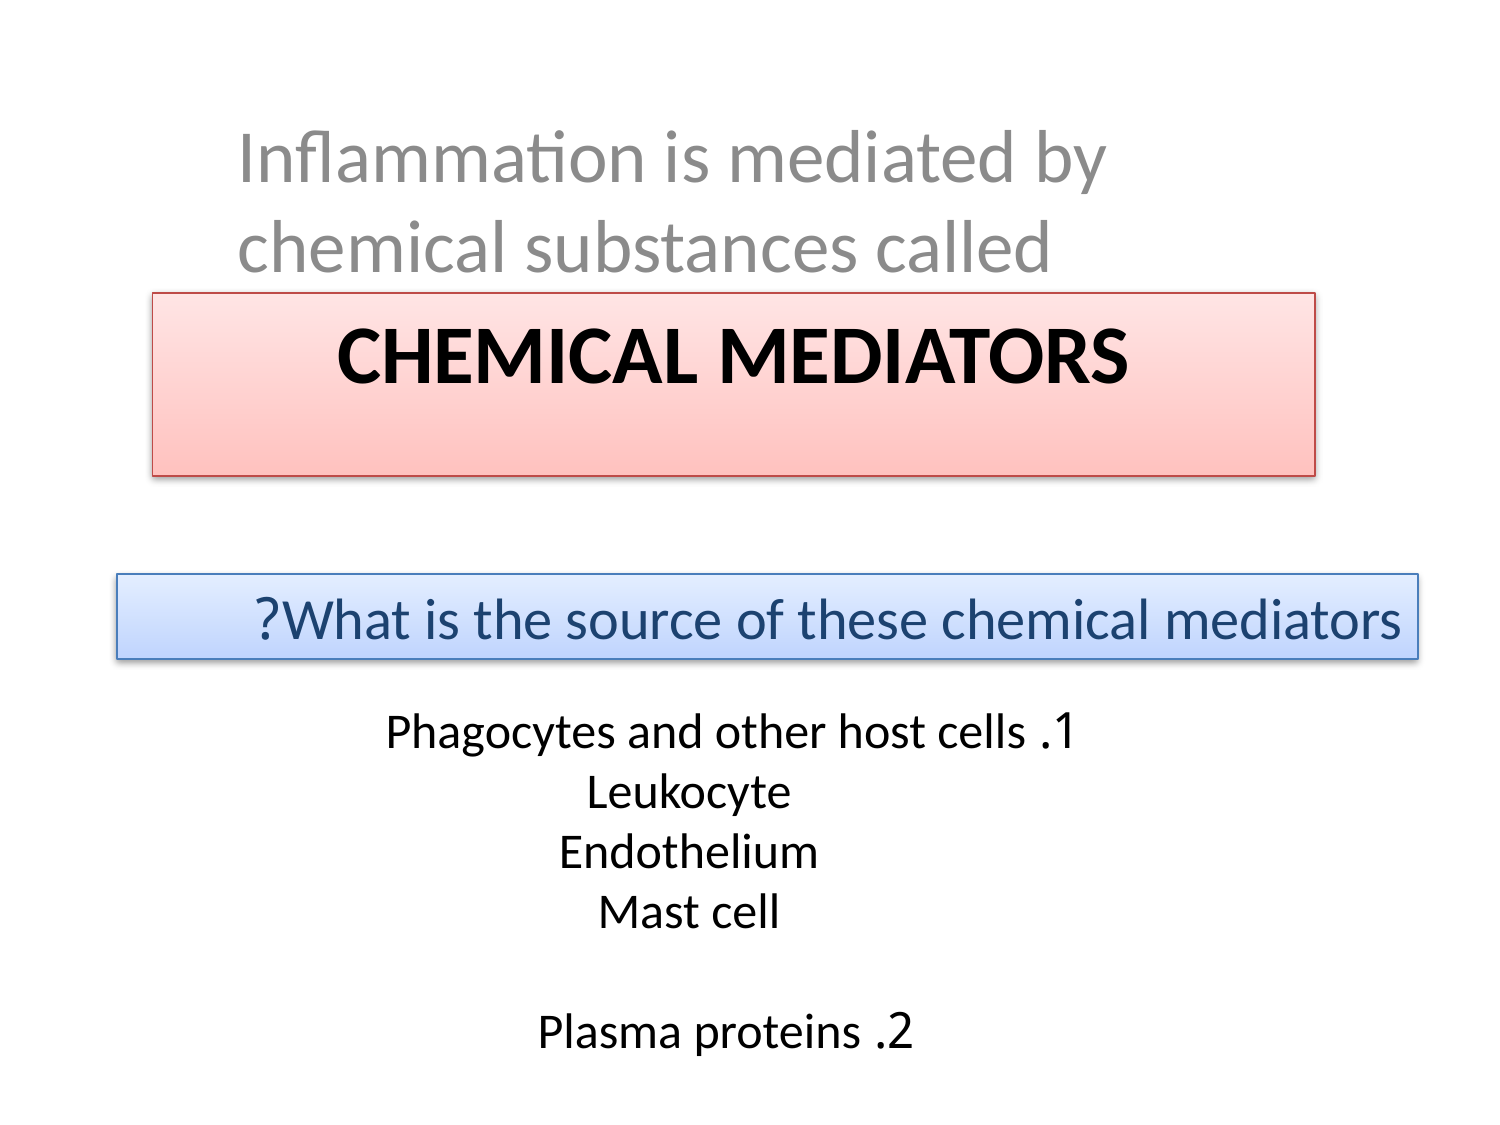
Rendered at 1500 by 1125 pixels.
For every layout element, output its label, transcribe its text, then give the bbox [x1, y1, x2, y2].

title Chemical Mediators [152, 292, 1316, 477]
list Inflammation is mediated by chemical substances called [222, 46, 1386, 295]
text_box What is the source of these chemical mediators? [116, 573, 1419, 660]
text_box 1. Phagocytes and other host cells Leukocyte Endothelium Mast cell 2. Plasma proteins [281, 691, 1172, 1067]
